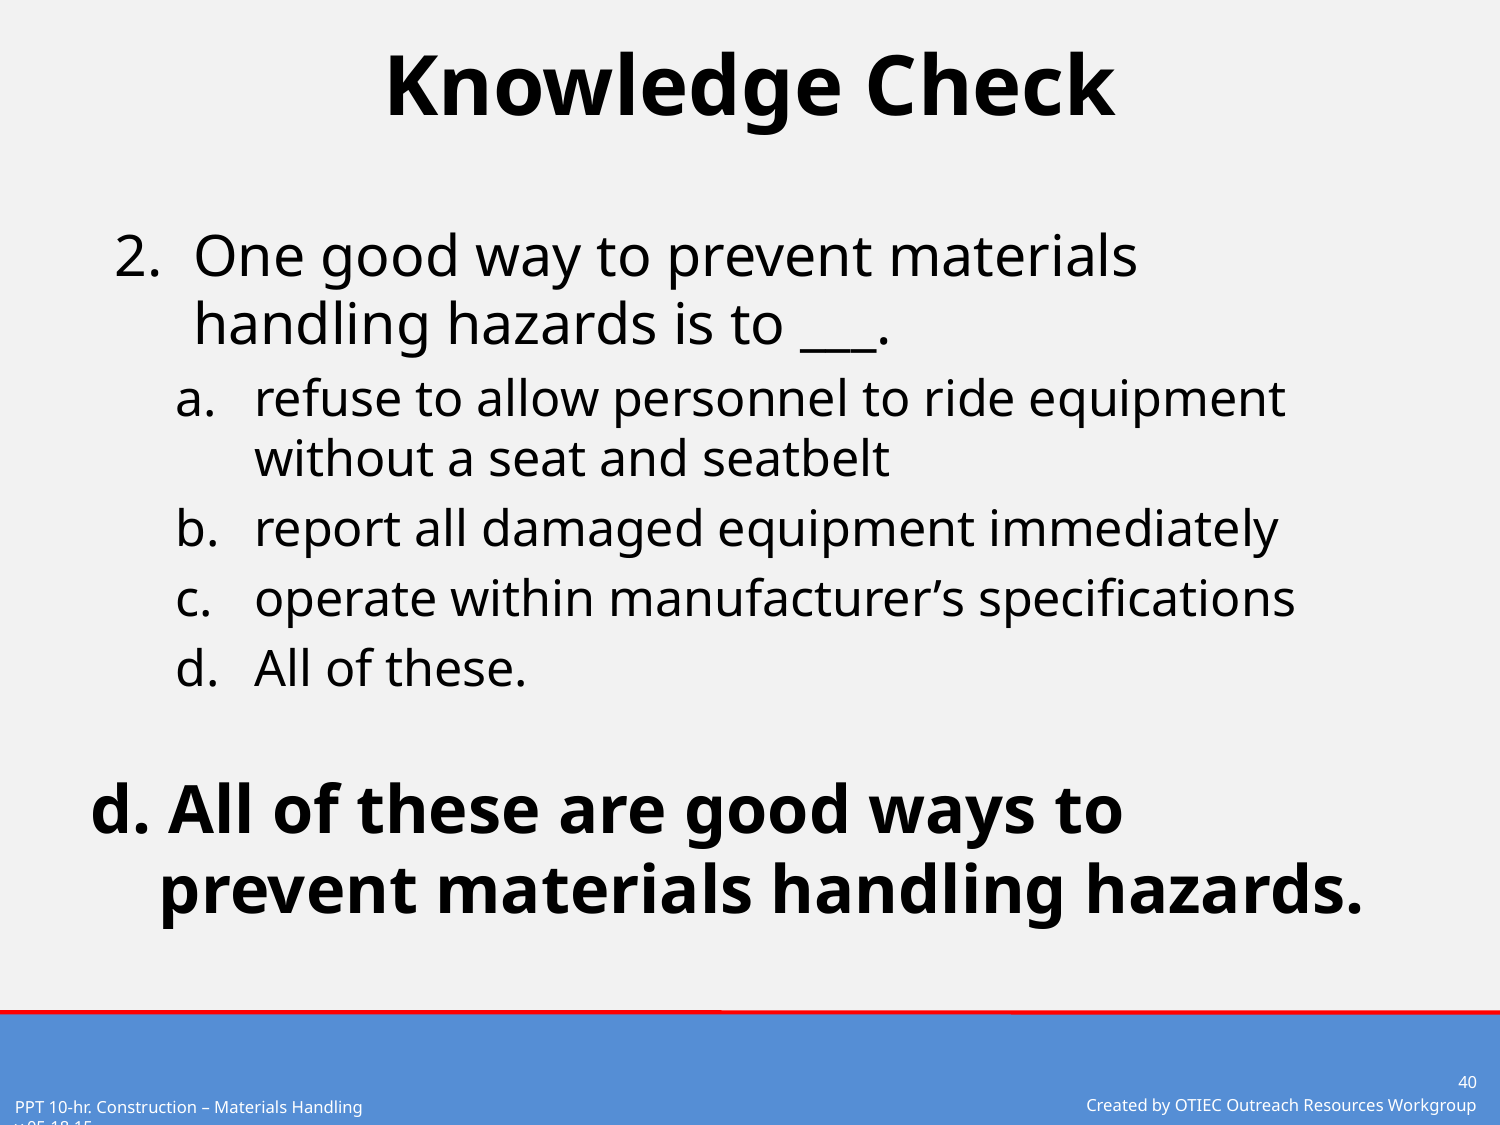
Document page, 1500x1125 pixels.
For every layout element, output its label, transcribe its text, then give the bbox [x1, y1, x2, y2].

title Knowledge Check [75, 24, 1425, 213]
text_box d. All of these are good ways to prevent materials handling hazards. [74, 759, 1425, 961]
list One good way to prevent materials handling hazards is to ___. refuse to allow personnel to ride equipment without a seat and seatbelt report all damaged equipment immediately operate within manufacturer’s specifications All of these. [99, 211, 1400, 712]
